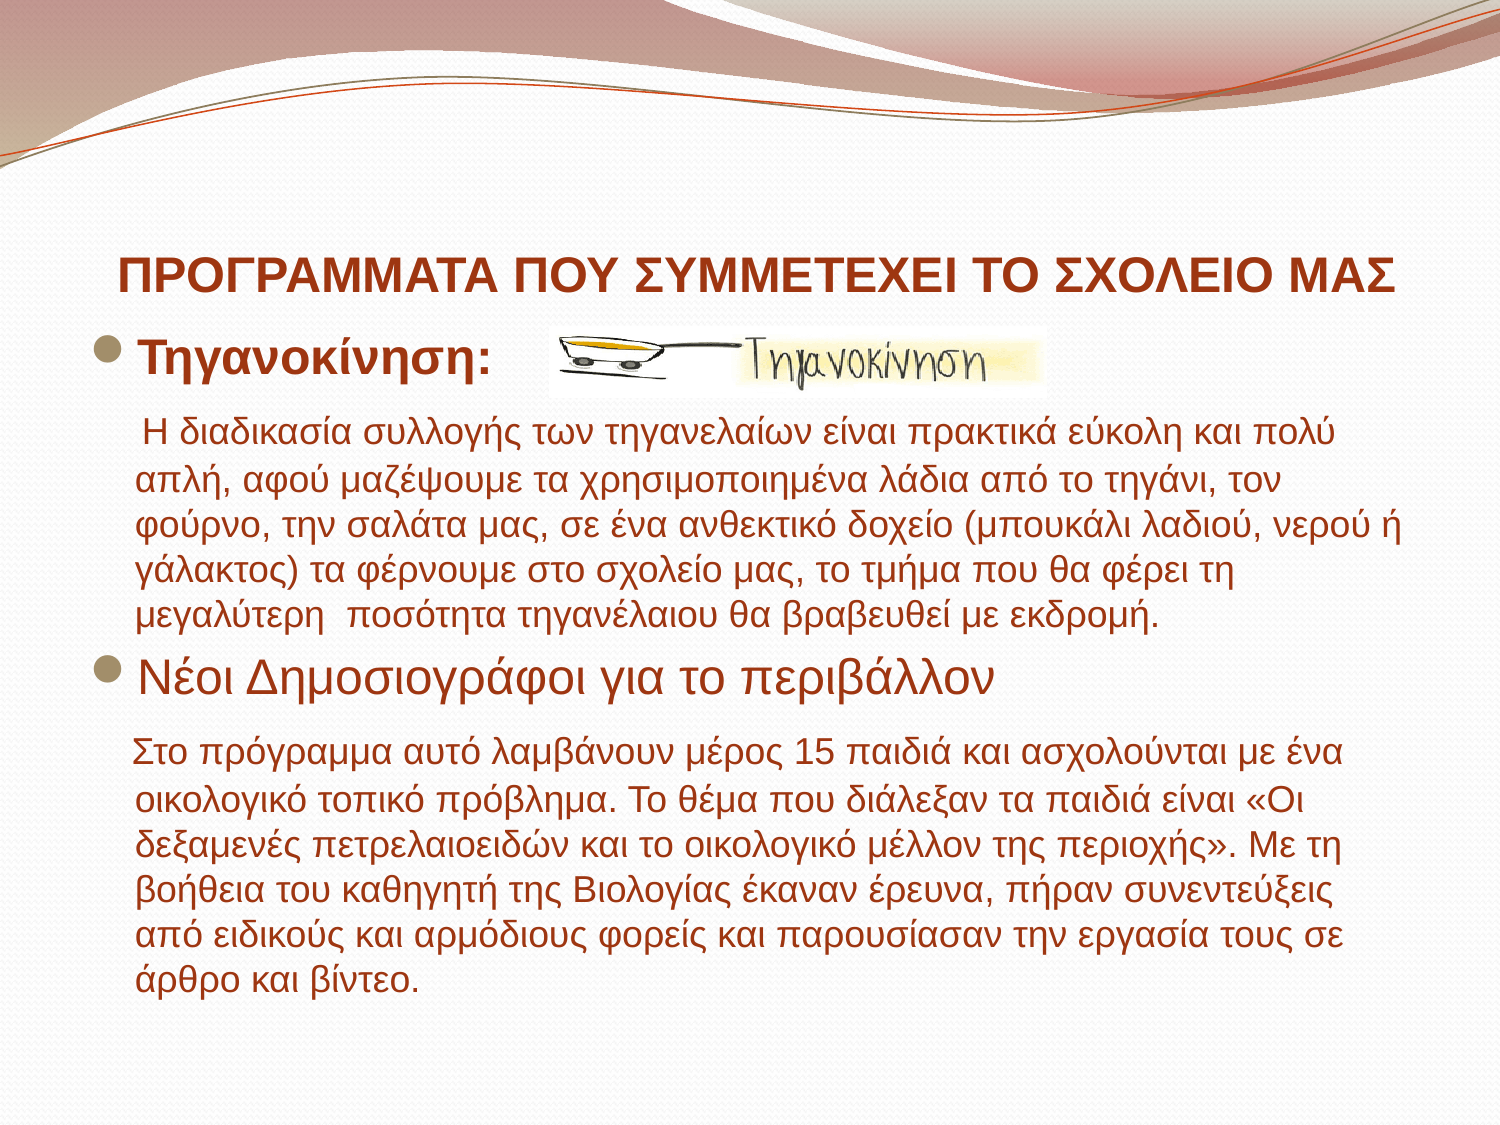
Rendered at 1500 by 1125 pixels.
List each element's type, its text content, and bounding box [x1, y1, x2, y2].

picture [548, 325, 1048, 398]
list Τηγανοκίνηση: Η διαδικασία συλλογής των τηγανελαίων είναι πρακτικά εύκολη και πολύ απλή, αφού μαζέψουμε τα χρησιμοποιημένα λάδια από το τηγάνι, τον φούρνο, την σαλάτα μας, σε ένα ανθεκτικό δοχείο (μπουκάλι λαδιού, νερού ή γάλακτος) τα φέρνουμε στο σχολείο μας, το τμήμα που θα φέρει τη μεγαλύτερη ποσότητα τηγανέλαιου θα βραβευθεί με εκδρομή. Νέοι Δημοσιογράφοι για το περιβάλλον Στο πρόγραμμα αυτό λαμβάνουν μέρος 15 παιδιά και ασχολούνται με ένα οικολογικό τοπικό πρόβλημα. Το θέμα που διάλεξαν τα παιδιά είναι «Οι δεξαμενές πετρελαιοειδών και το οικολογικό μέλλον της περιοχής». Με τη βοήθεια του καθηγητή της Βιολογίας έκαναν έρευνα, πήραν συνεντεύξεις από ειδικούς και αρμόδιους φορείς και παρουσίασαν την εργασία τους σε άρθρο και βίντεο. [75, 317, 1425, 1038]
title ΠΡΟΓΡΑΜΜΑΤΑ ΠΟΥ ΣΥΜΜΕΤΕΧΕΙ ΤΟ ΣΧΟΛΕΙΟ ΜΑΣ [75, 115, 1425, 303]
